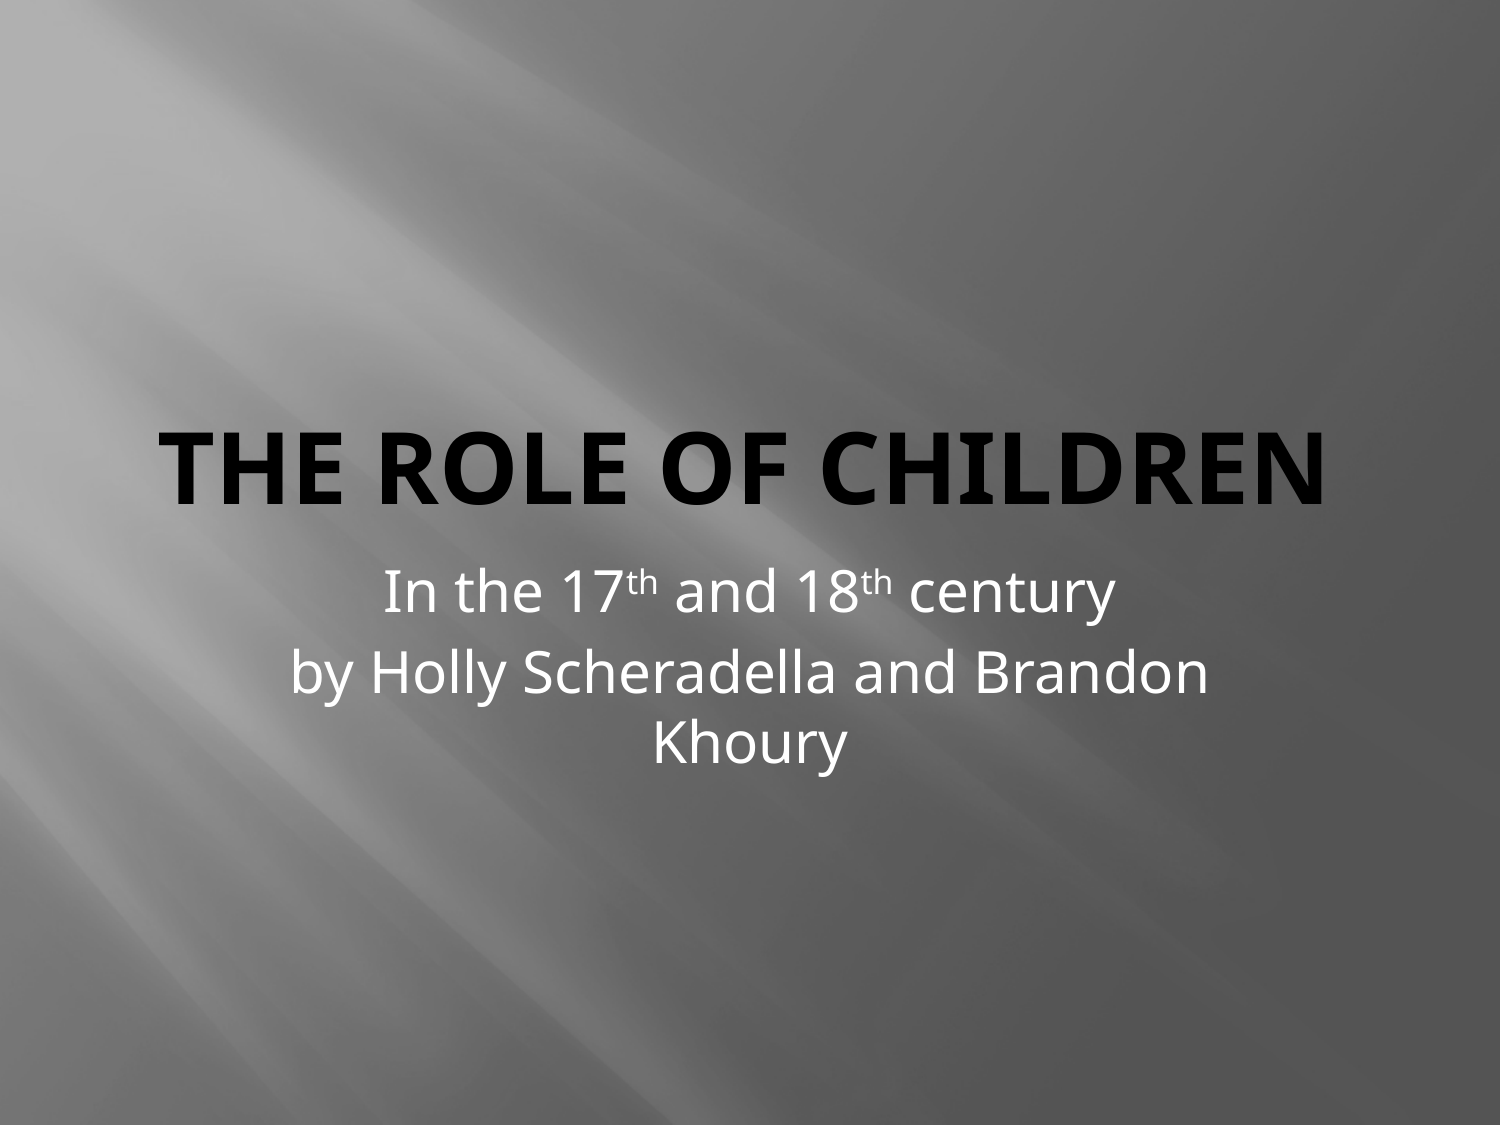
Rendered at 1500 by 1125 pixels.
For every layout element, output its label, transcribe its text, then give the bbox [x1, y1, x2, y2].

subtitle In the 17th and 18th century by Holly Scheradella and Brandon Khoury [225, 546, 1275, 834]
title The Role of Children [69, 224, 1420, 525]
